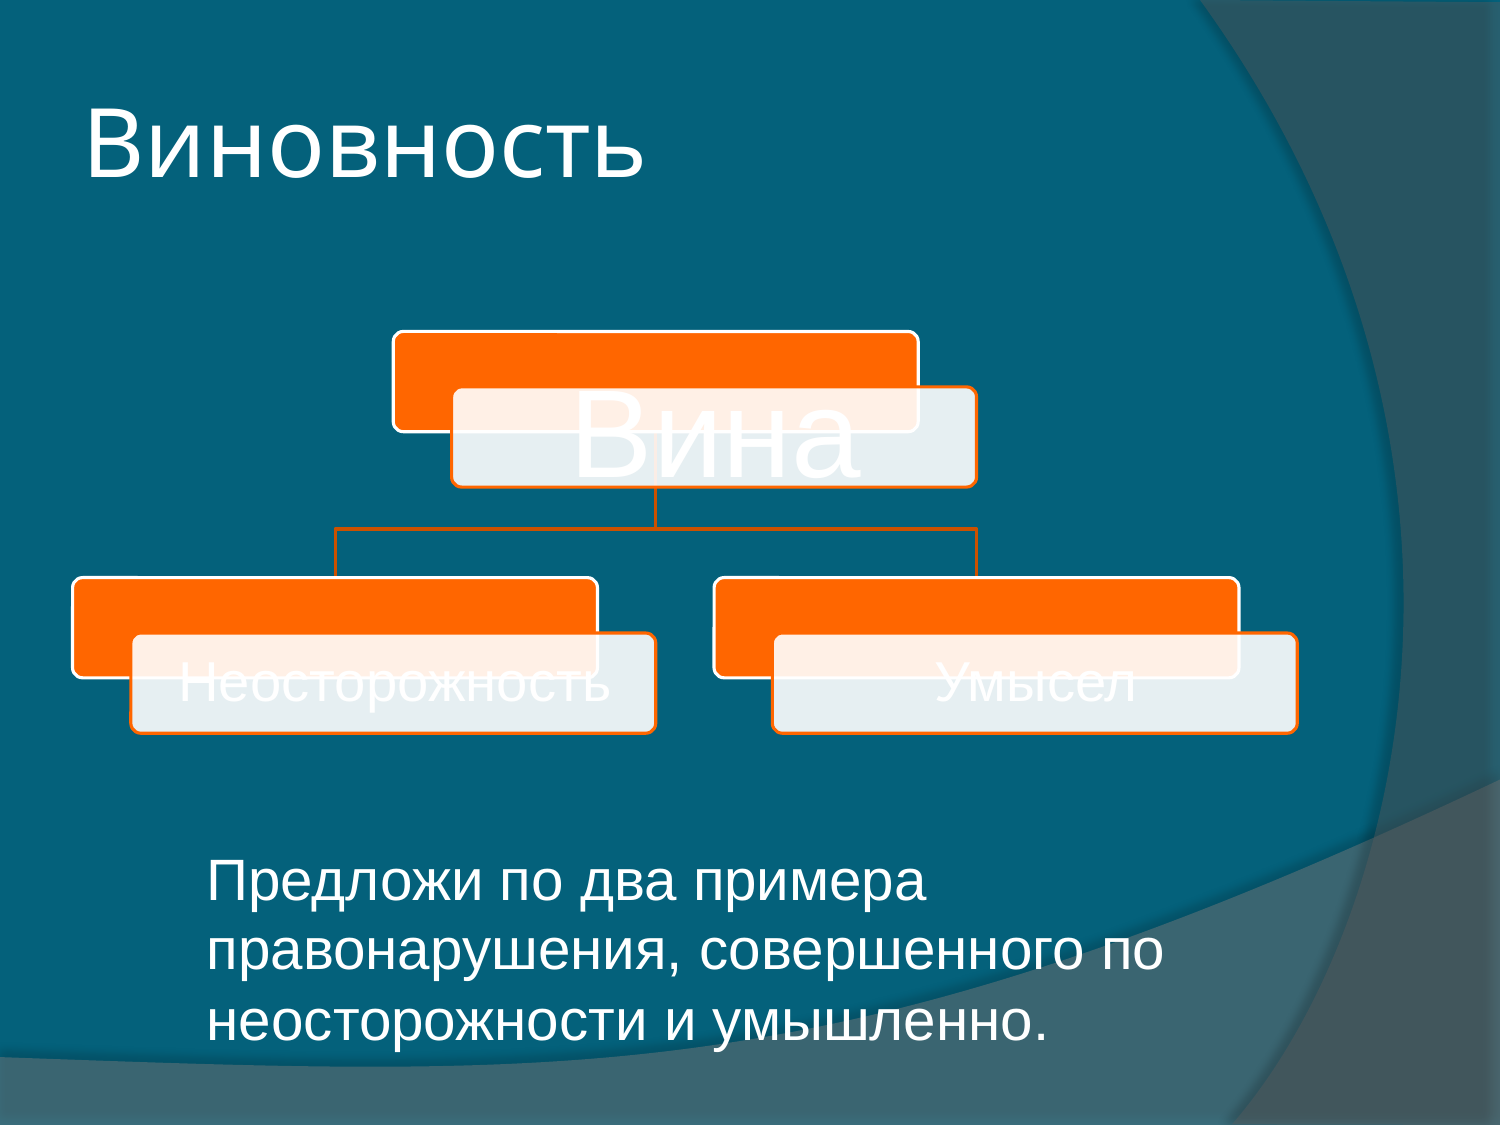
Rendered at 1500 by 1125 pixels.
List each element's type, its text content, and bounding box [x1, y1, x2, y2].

title Виновность [75, 45, 1300, 233]
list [74, 262, 1301, 1006]
text_box Предложи по два примера правонарушения, совершенного по неосторожности и умышленно. [135, 834, 1412, 1059]
